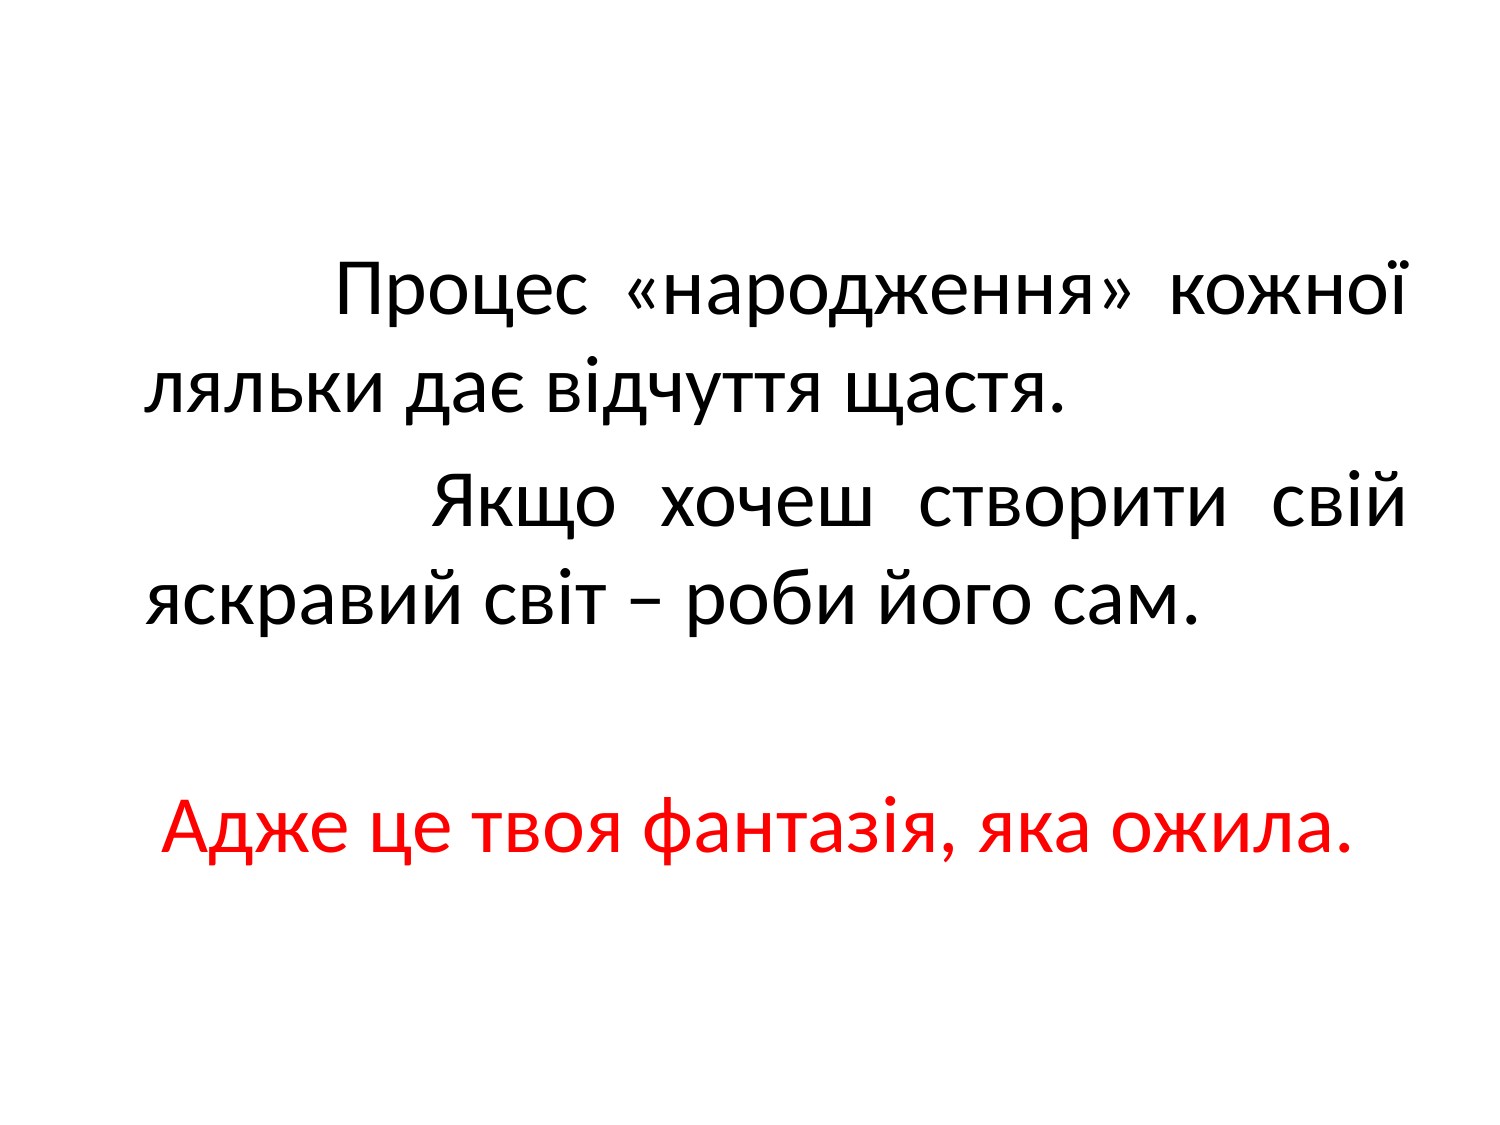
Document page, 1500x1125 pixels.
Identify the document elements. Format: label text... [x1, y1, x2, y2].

list Процес «народження» кожної ляльки дає відчуття щастя. Якщо хочеш створити свій яскравий світ – роби його сам. Адже це твоя фантазія, яка ожила. [75, 54, 1425, 1005]
